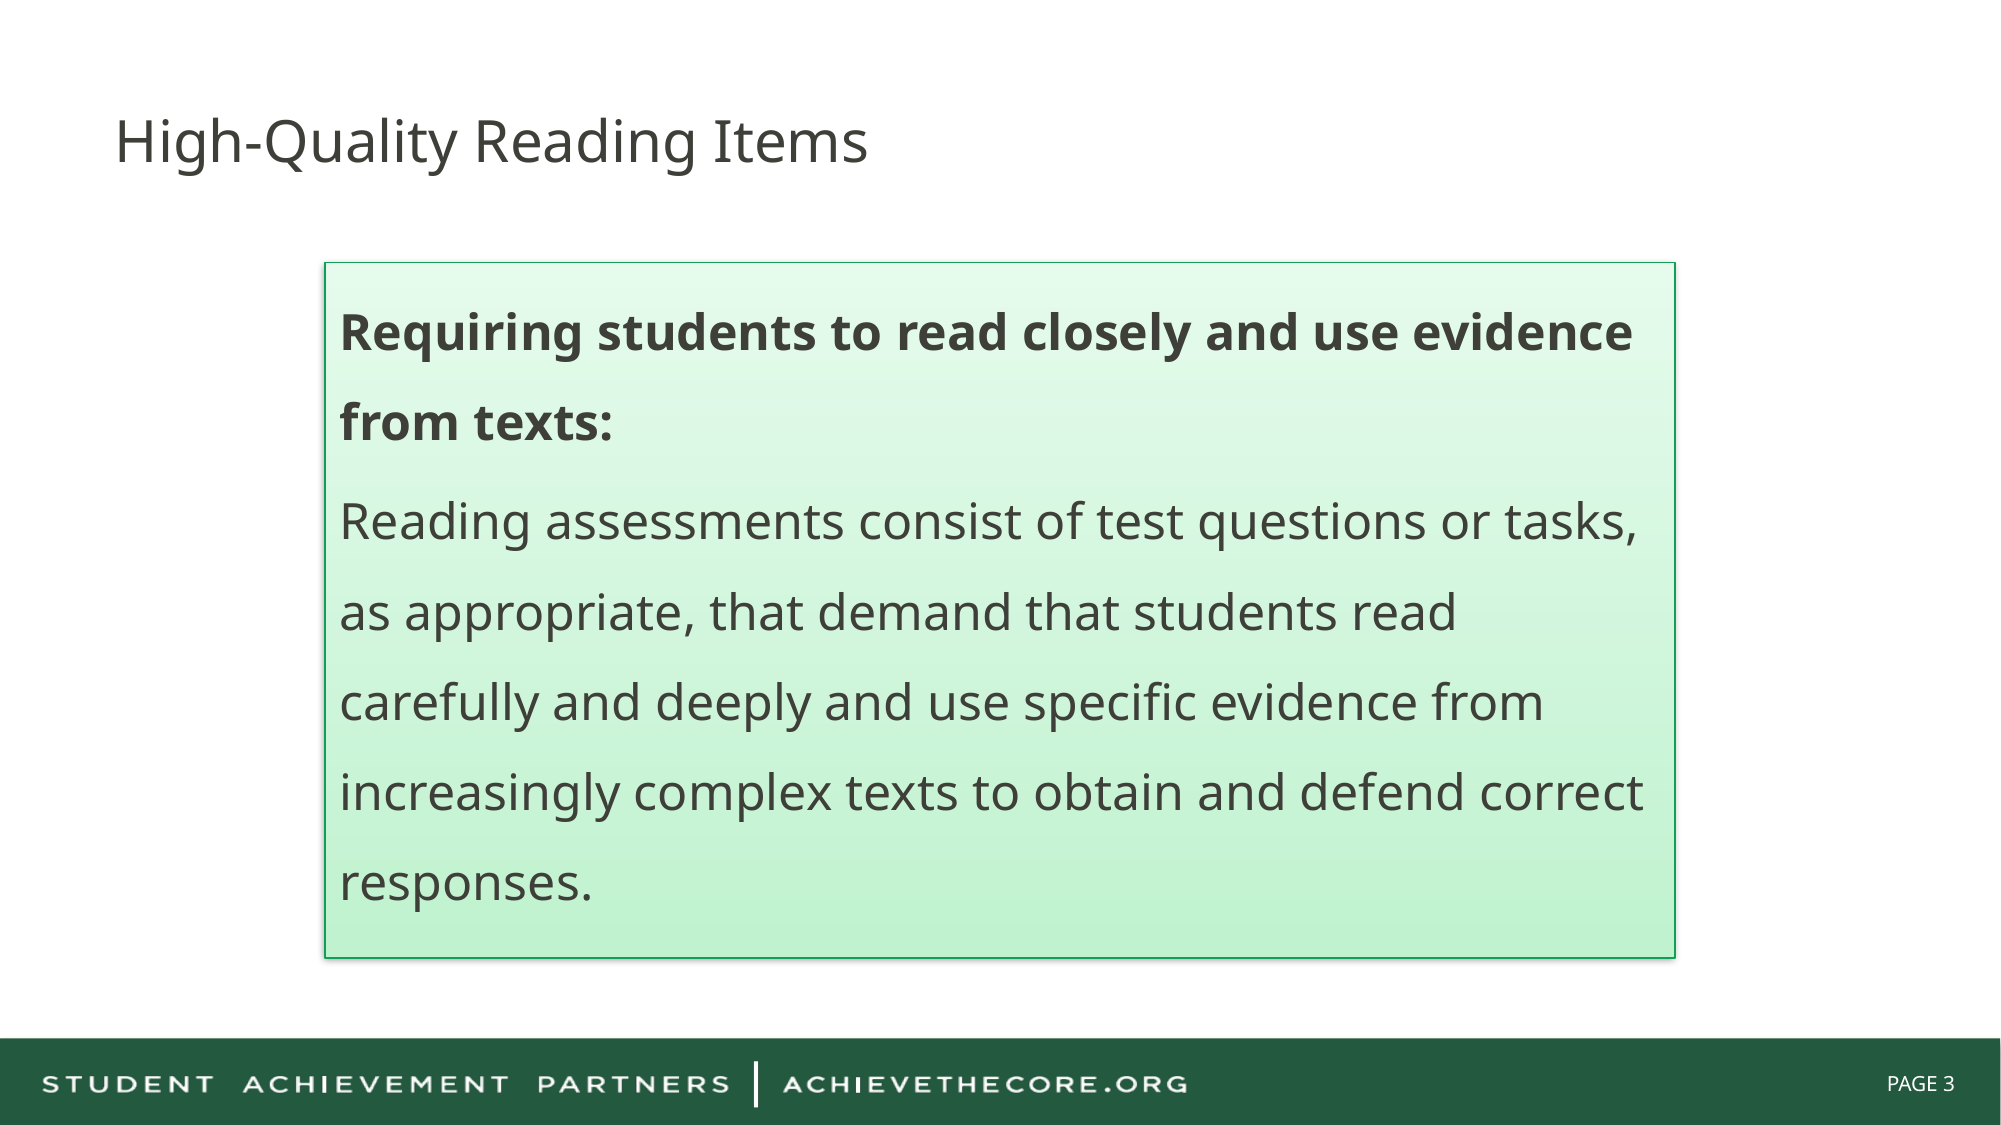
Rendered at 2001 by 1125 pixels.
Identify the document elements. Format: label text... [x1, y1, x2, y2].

list Requiring students to read closely and use evidence from texts: Reading assessments consist of test questions or tasks, as appropriate, that demand that students read carefully and deeply and use specific evidence from increasingly complex texts to obtain and defend correct responses. [324, 262, 1676, 959]
title High-Quality Reading Items [99, 45, 1900, 233]
